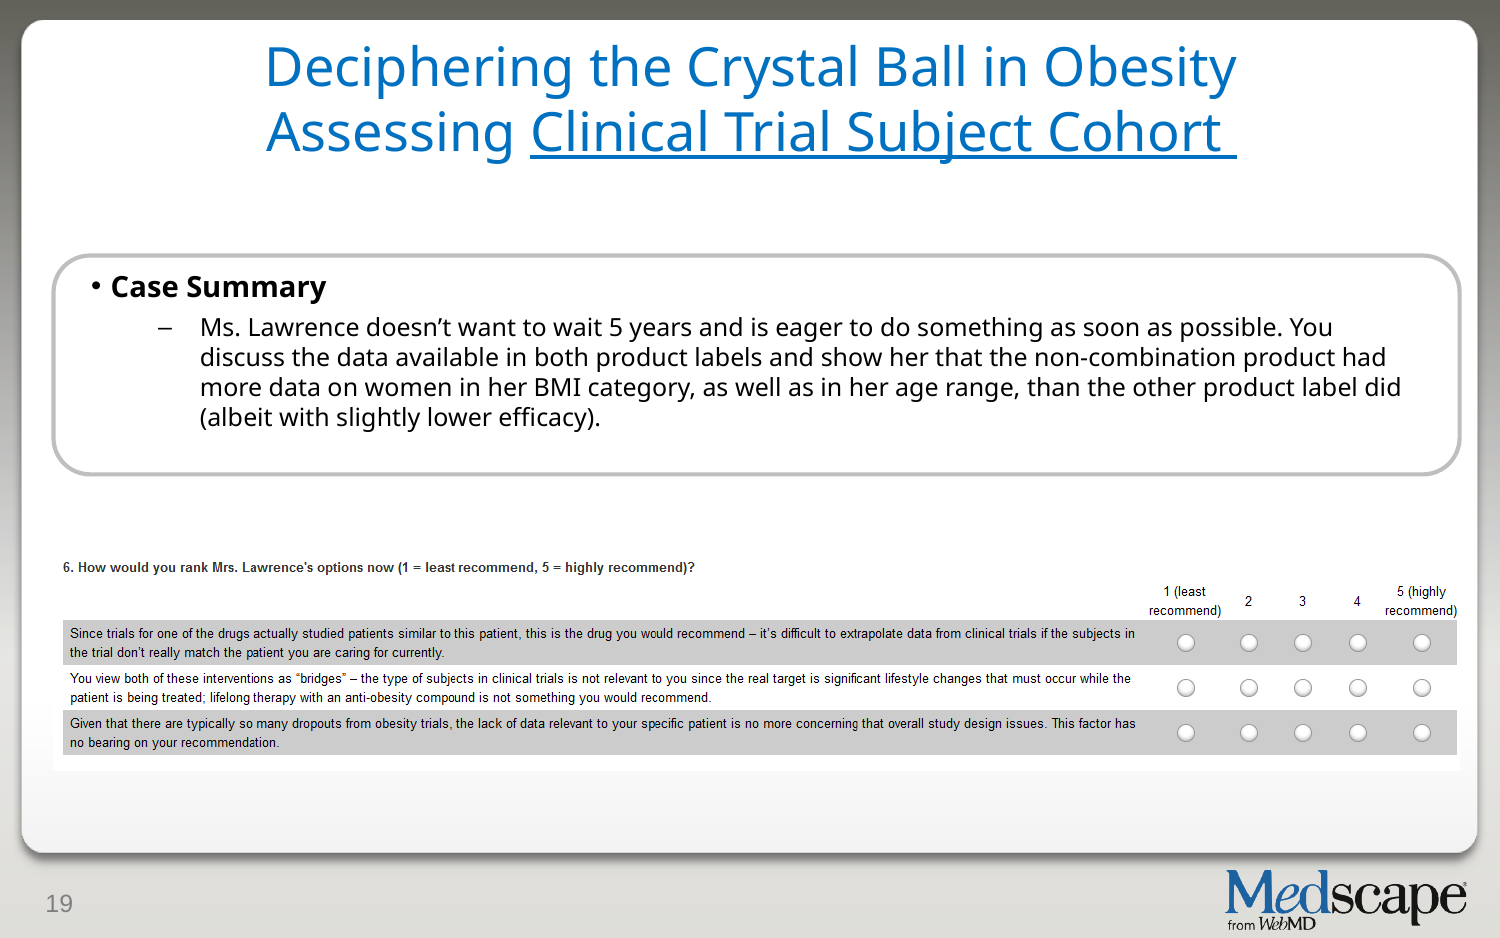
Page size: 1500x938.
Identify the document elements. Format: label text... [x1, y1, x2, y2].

title Deciphering the Crystal Ball in Obesity Assessing Clinical Trial Subject Cohort [53, 25, 1450, 182]
picture [0, 0, 1500, 938]
text_box [51, 253, 1462, 477]
